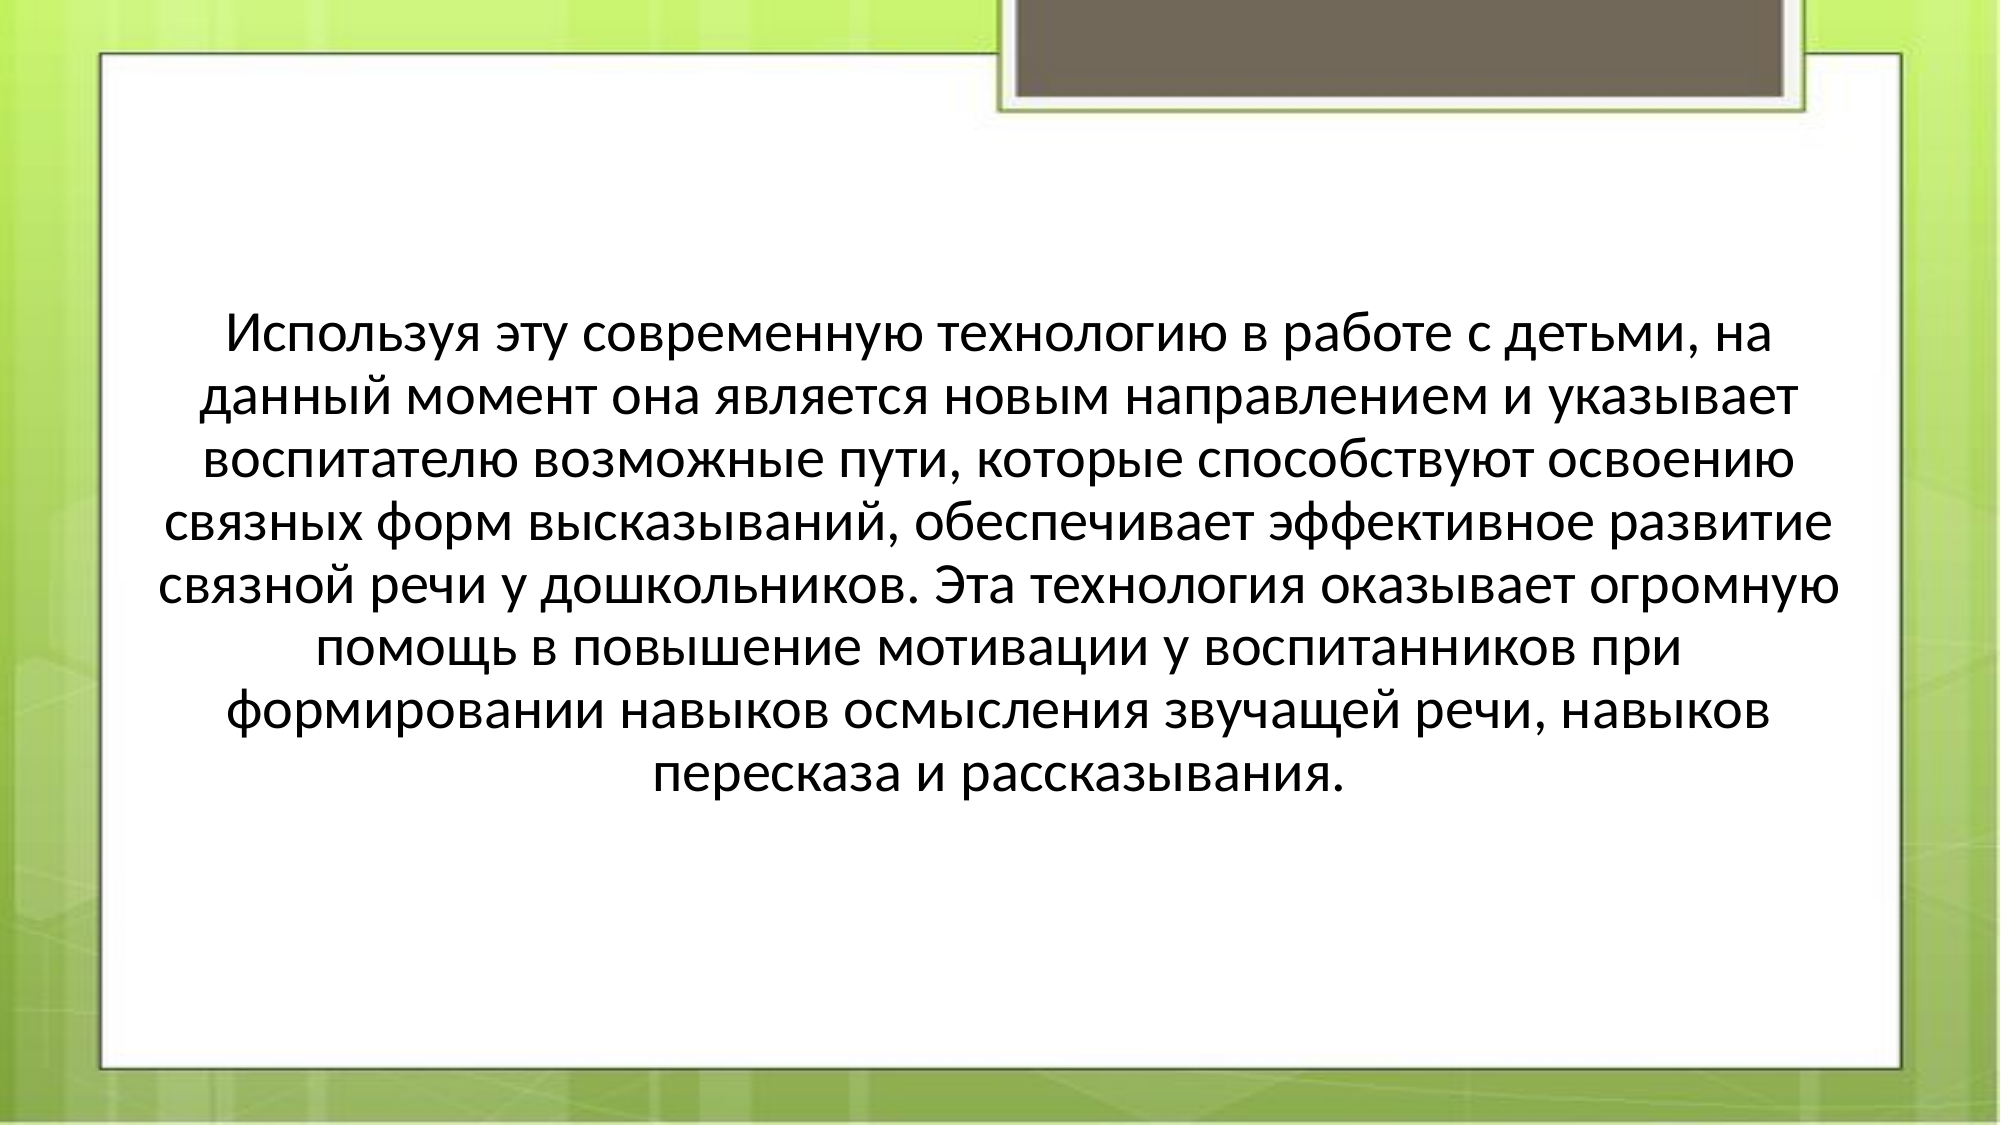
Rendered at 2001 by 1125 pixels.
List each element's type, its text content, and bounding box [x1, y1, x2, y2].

picture [0, 0, 2001, 1125]
list Используя эту современную технологию в работе с детьми, на данный момент она является новым направлением и указывает воспитателю возможные пути, которые способствуют освоению связных форм высказываний, обеспечивает эффективное развитие связной речи у дошкольников. Эта технология оказывает огромную помощь в повышение мотивации у воспитанников при формировании навыков осмысления звучащей речи, навыков пересказа и рассказывания. [137, 293, 1863, 1008]
